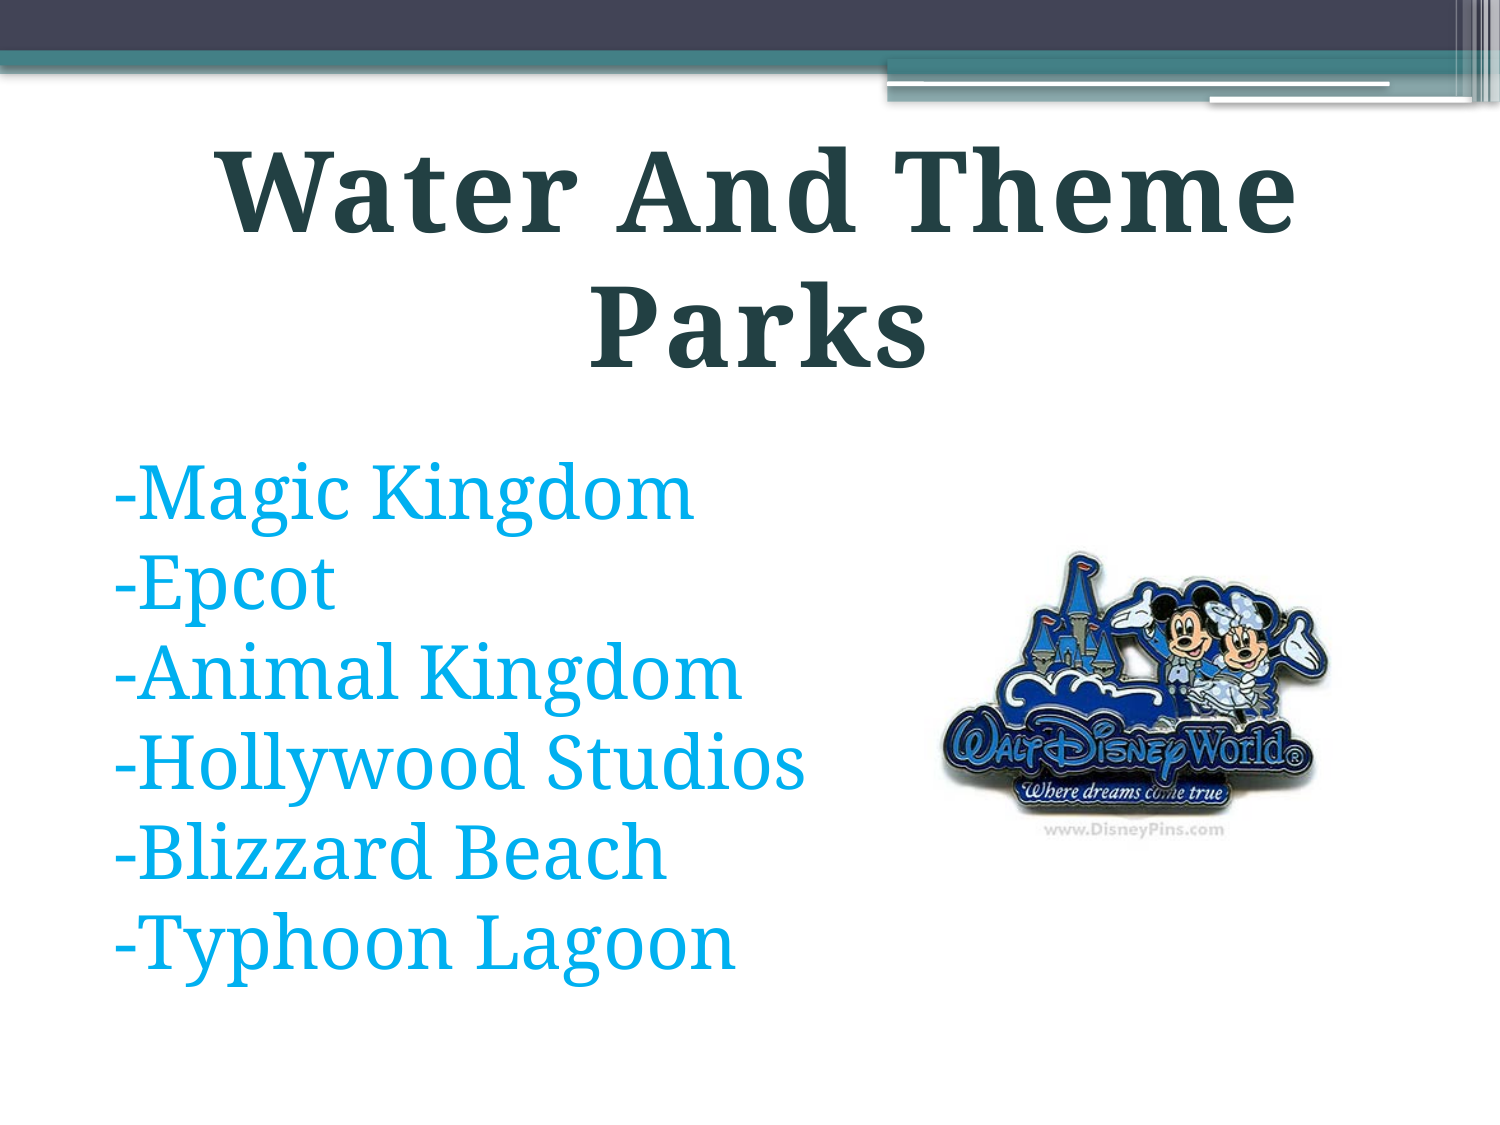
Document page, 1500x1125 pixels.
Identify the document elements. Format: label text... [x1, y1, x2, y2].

text_box Water And Theme Parks [112, 112, 1407, 398]
text_box -Magic Kingdom -Epcot -Animal Kingdom -Hollywood Studios -Blizzard Beach -Typhoon Lagoon [99, 437, 1388, 993]
picture [924, 474, 1357, 907]
